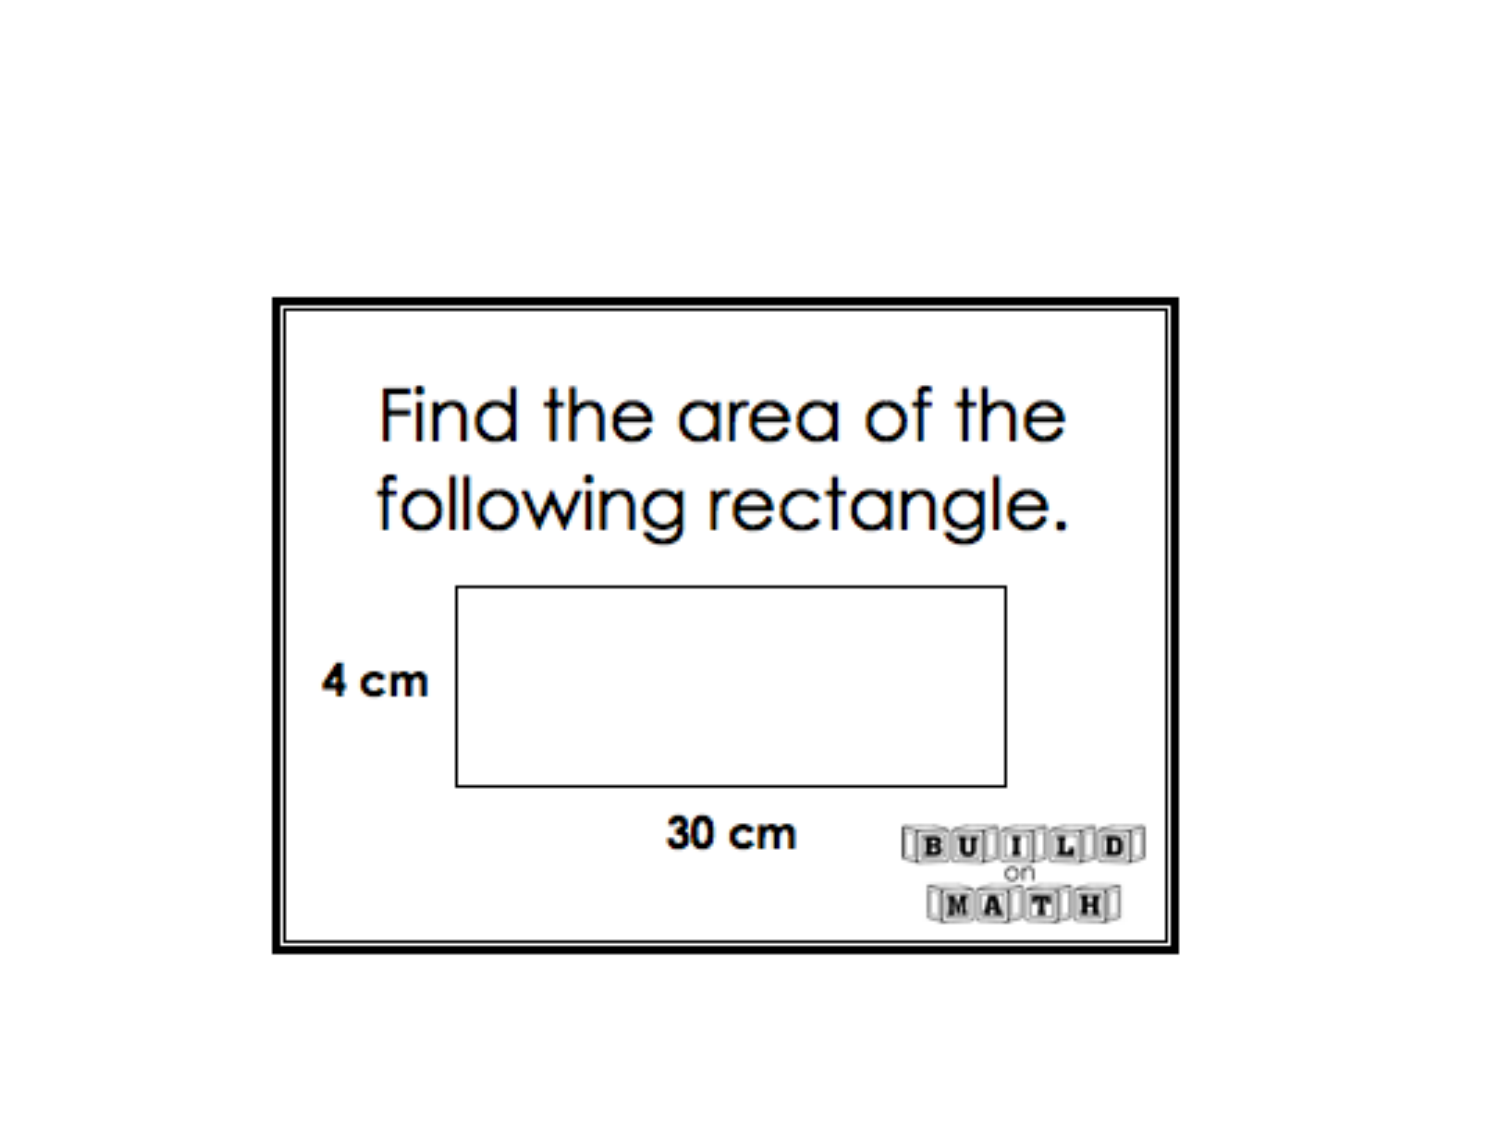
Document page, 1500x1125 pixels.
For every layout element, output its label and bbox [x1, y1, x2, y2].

list [74, 262, 1426, 1006]
